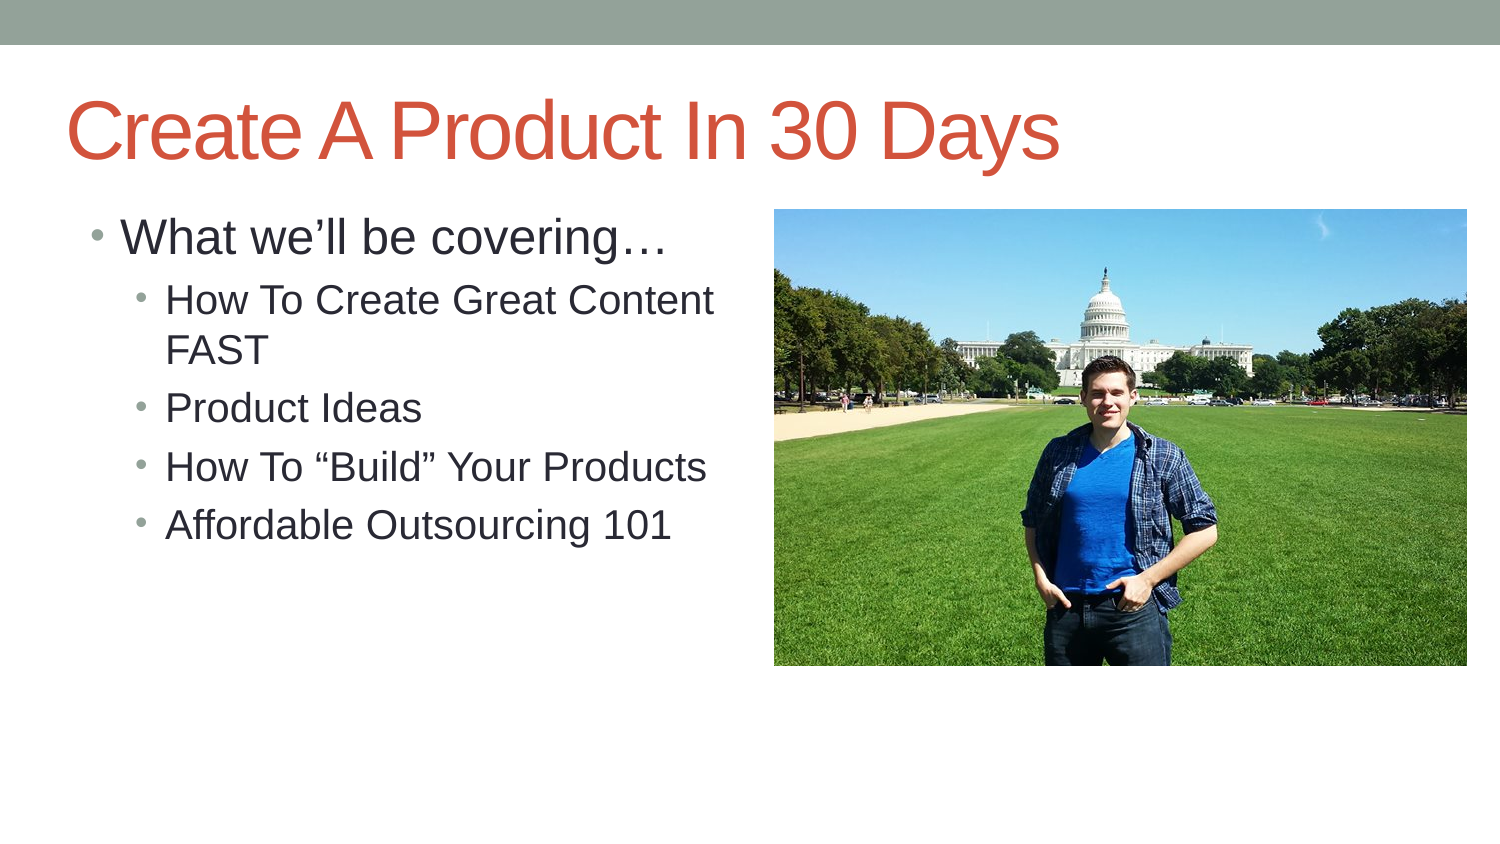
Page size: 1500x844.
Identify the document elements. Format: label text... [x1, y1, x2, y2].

picture [774, 209, 1467, 666]
list What we’ll be covering… How To Create Great Content FAST Product Ideas How To “Build” Your Products Affordable Outsourcing 101 [75, 196, 750, 779]
title Create A Product In 30 Days [50, 65, 1450, 188]
